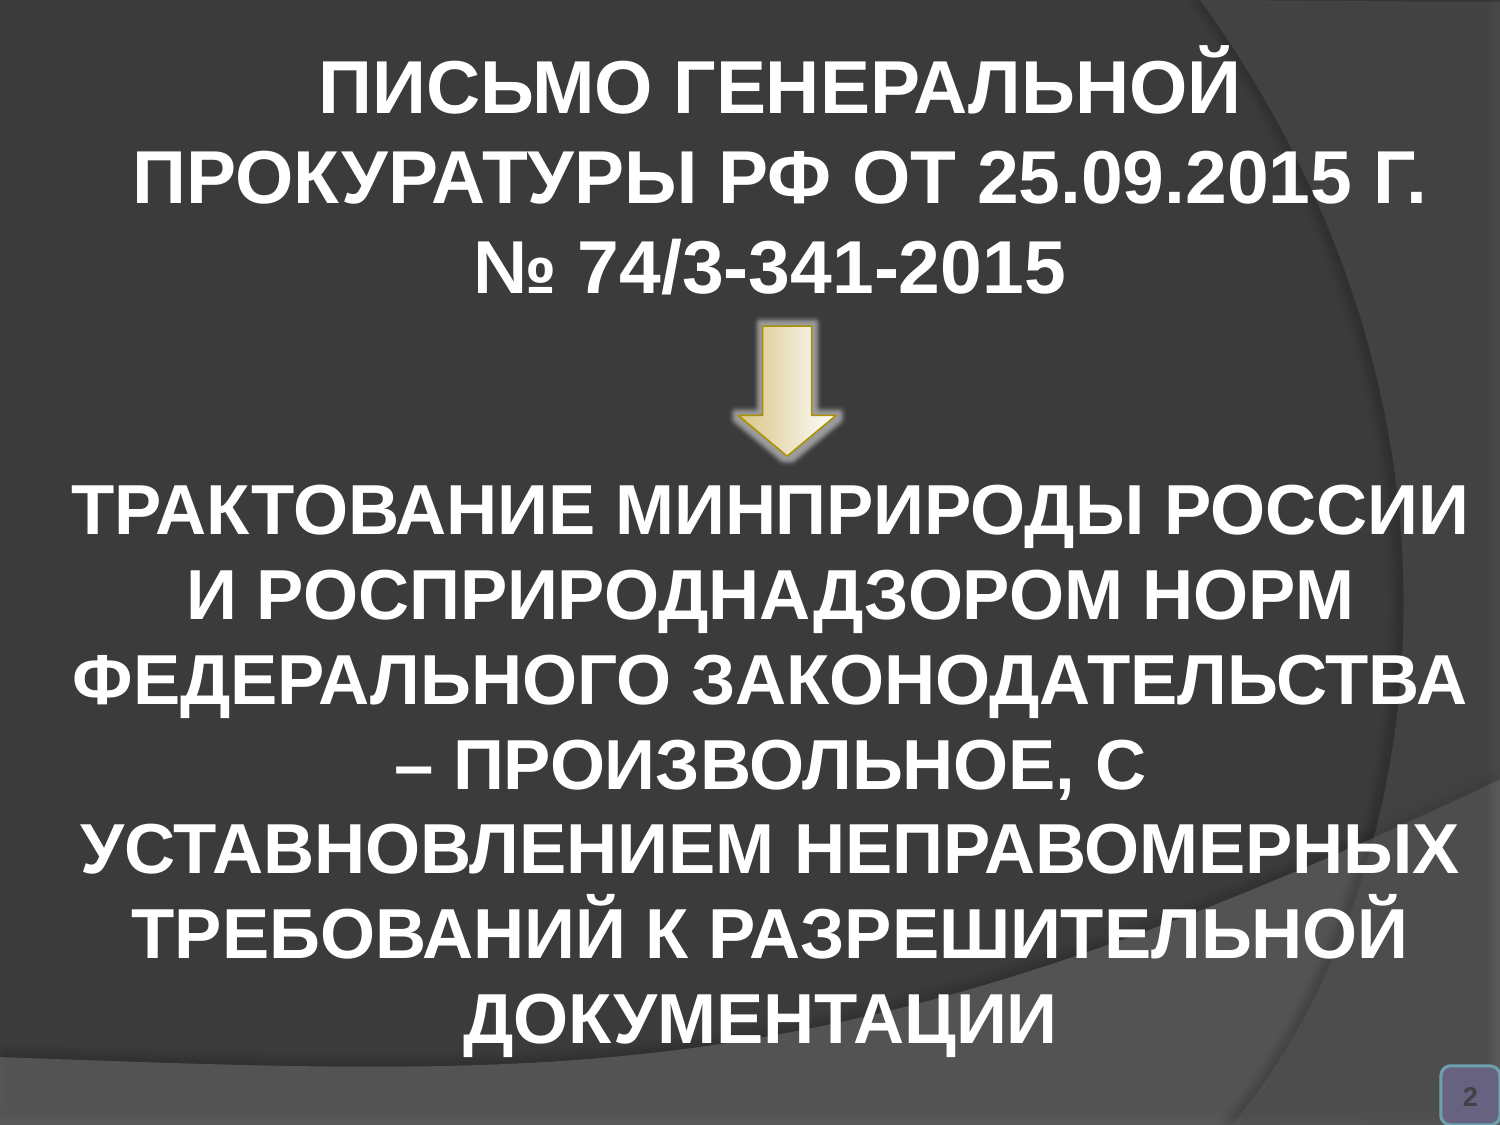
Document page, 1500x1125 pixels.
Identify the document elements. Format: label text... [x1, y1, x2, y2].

text_box [737, 325, 837, 457]
text_box 2 [1439, 1066, 1500, 1125]
text_box ПИСЬМО ГЕНЕРАЛЬНОЙ ПРОКУРАТУРЫ РФ ОТ 25.09.2015 Г. № 74/3-341-2015 [112, 30, 1449, 316]
text_box ТРАКТОВАНИЕ МИНПРИРОДЫ РОССИИ И РОСПРИРОДНАДЗОРОМ НОРМ ФЕДЕРАЛЬНОГО ЗАКОНОДАТЕЛЬСТВА – ПРОИЗВОЛЬНОЕ, С УСТАВНОВЛЕНИЕМ НЕПРАВОМЕРНЫХ ТРЕБОВАНИЙ К РАЗРЕШИТЕЛЬНОЙ ДОКУМЕНТАЦИИ [41, 456, 1500, 1066]
